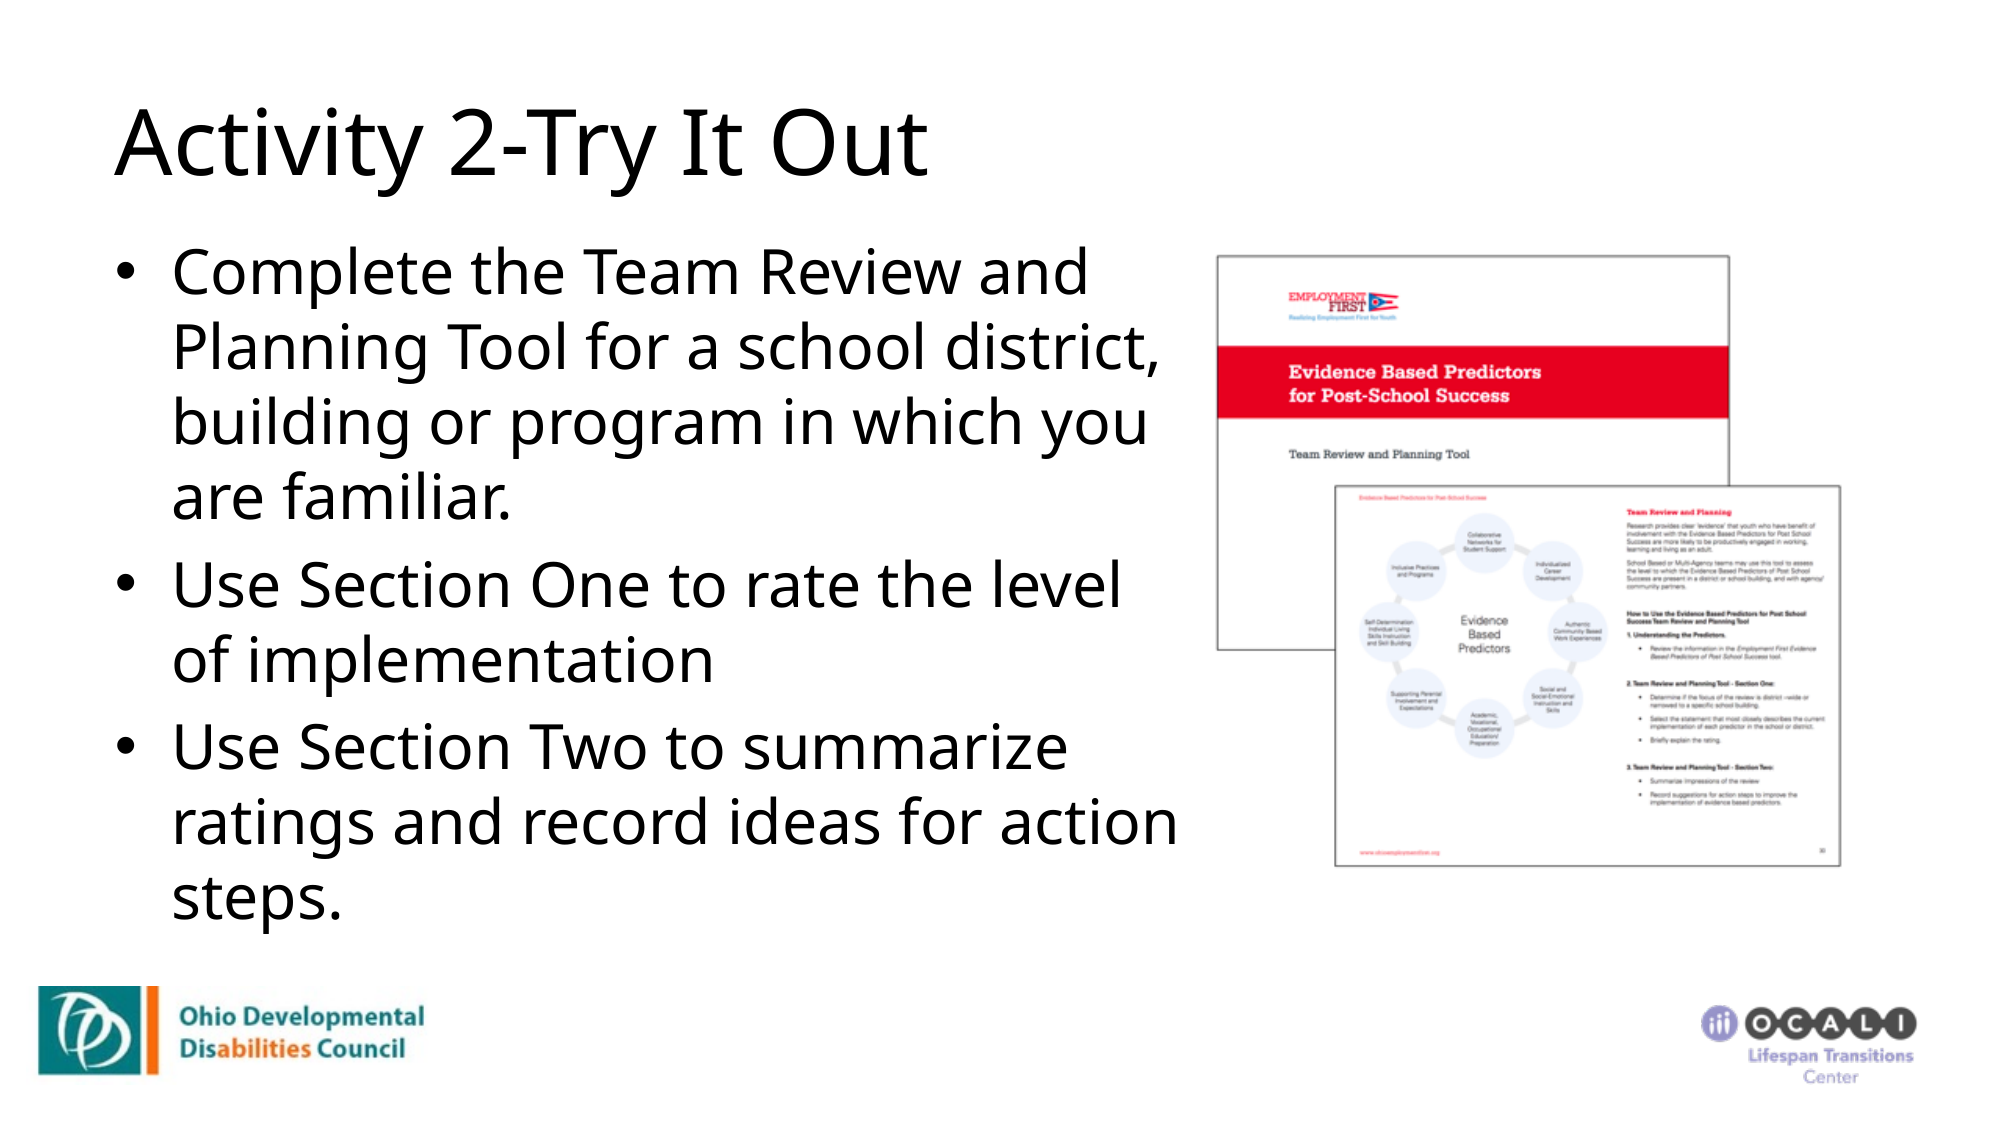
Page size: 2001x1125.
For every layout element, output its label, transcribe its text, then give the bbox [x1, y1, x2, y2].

picture [26, 986, 471, 1085]
list Complete the Team Review and Planning Tool for a school district, building or program in which you are familiar. Use Section One to rate the level of implementation Use Section Two to summarize ratings and record ideas for action steps. [99, 224, 1198, 1042]
picture [1697, 1001, 1923, 1088]
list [1185, 202, 1887, 903]
title Activity 2-Try It Out [99, 45, 1167, 224]
